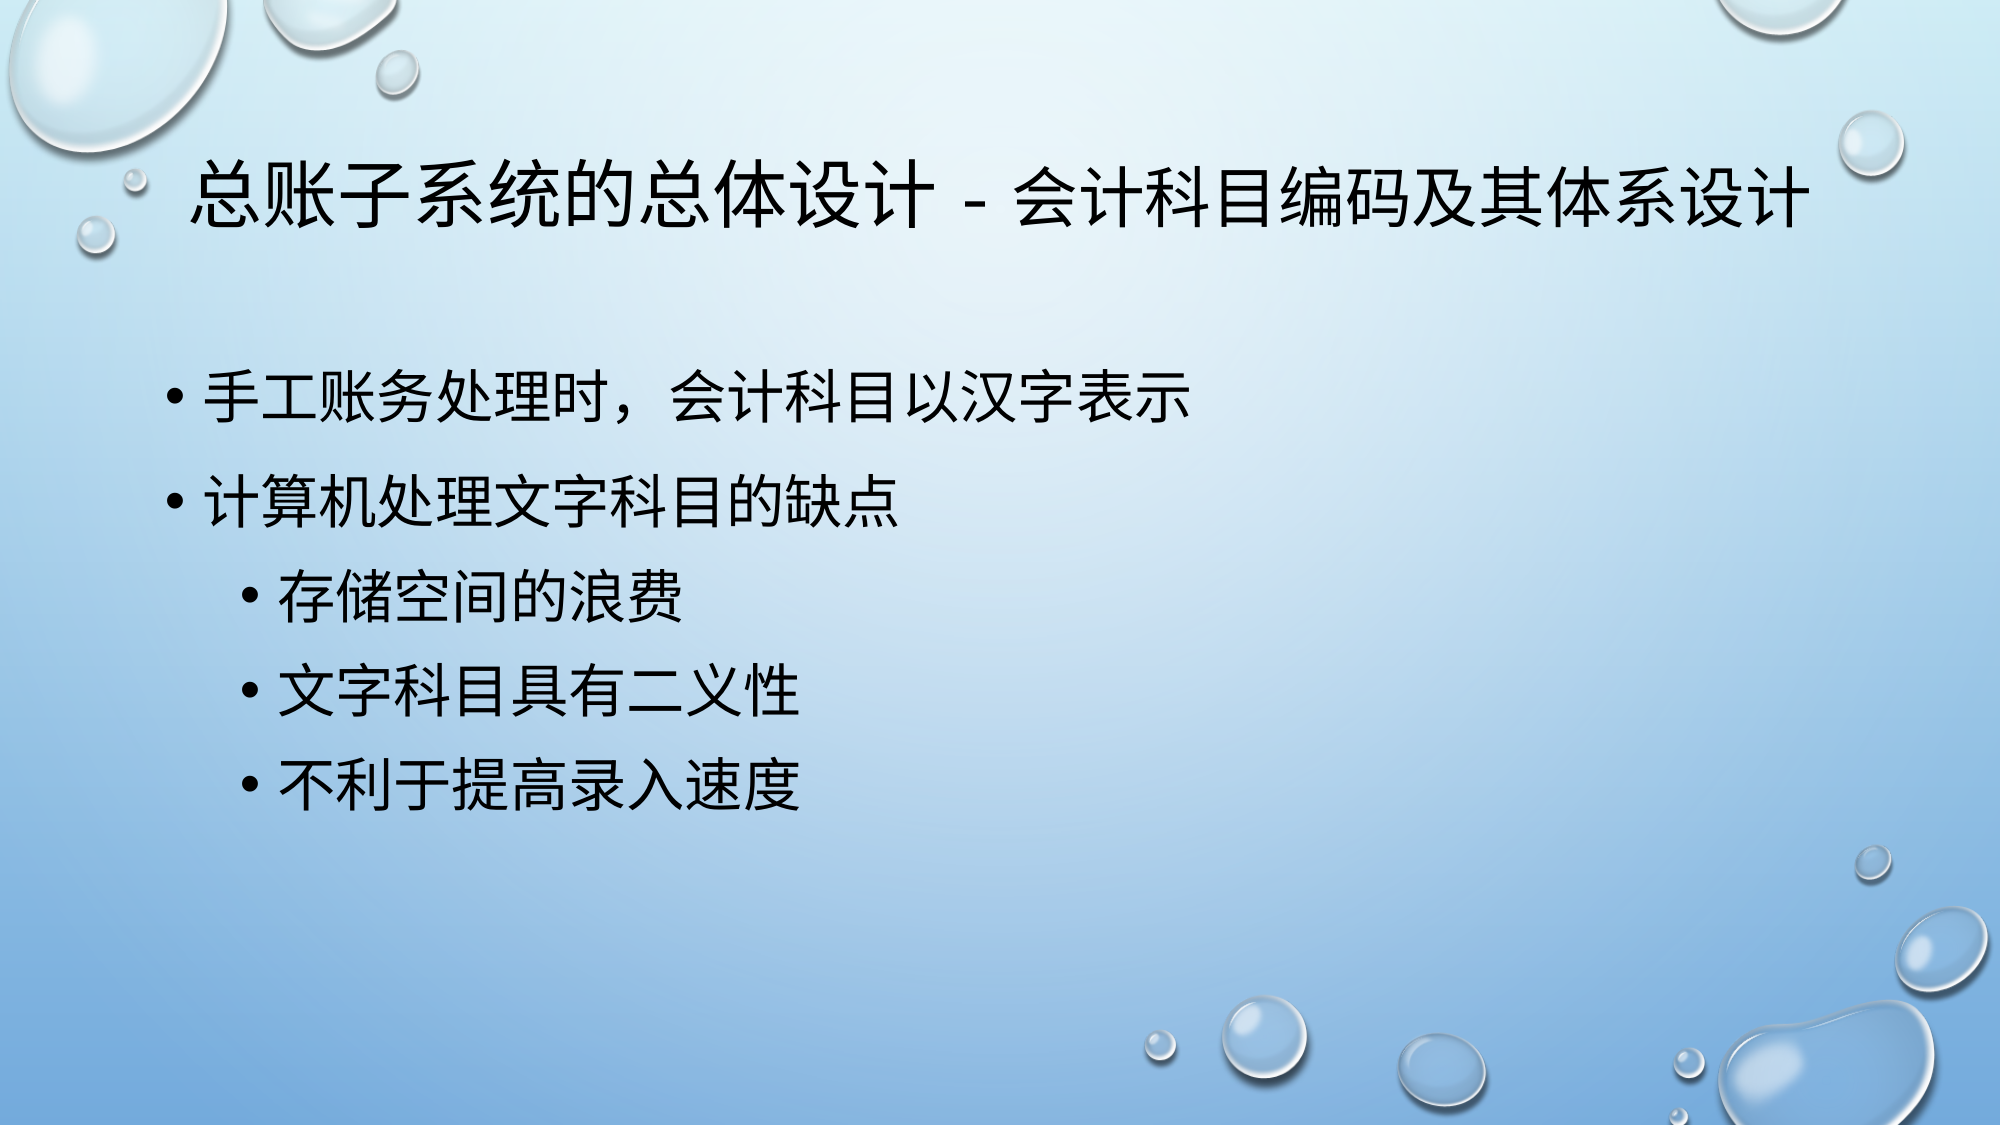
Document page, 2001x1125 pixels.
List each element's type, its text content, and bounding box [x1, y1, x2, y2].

picture [0, 0, 2000, 1125]
list 手工账务处理时，会计科目以汉字表示 计算机处理文字科目的缺点 存储空间的浪费 文字科目具有二义性 不利于提高录入速度 [149, 339, 1850, 966]
title 总账子系统的总体设计-会计科目编码及其体系设计 [149, 67, 1851, 329]
